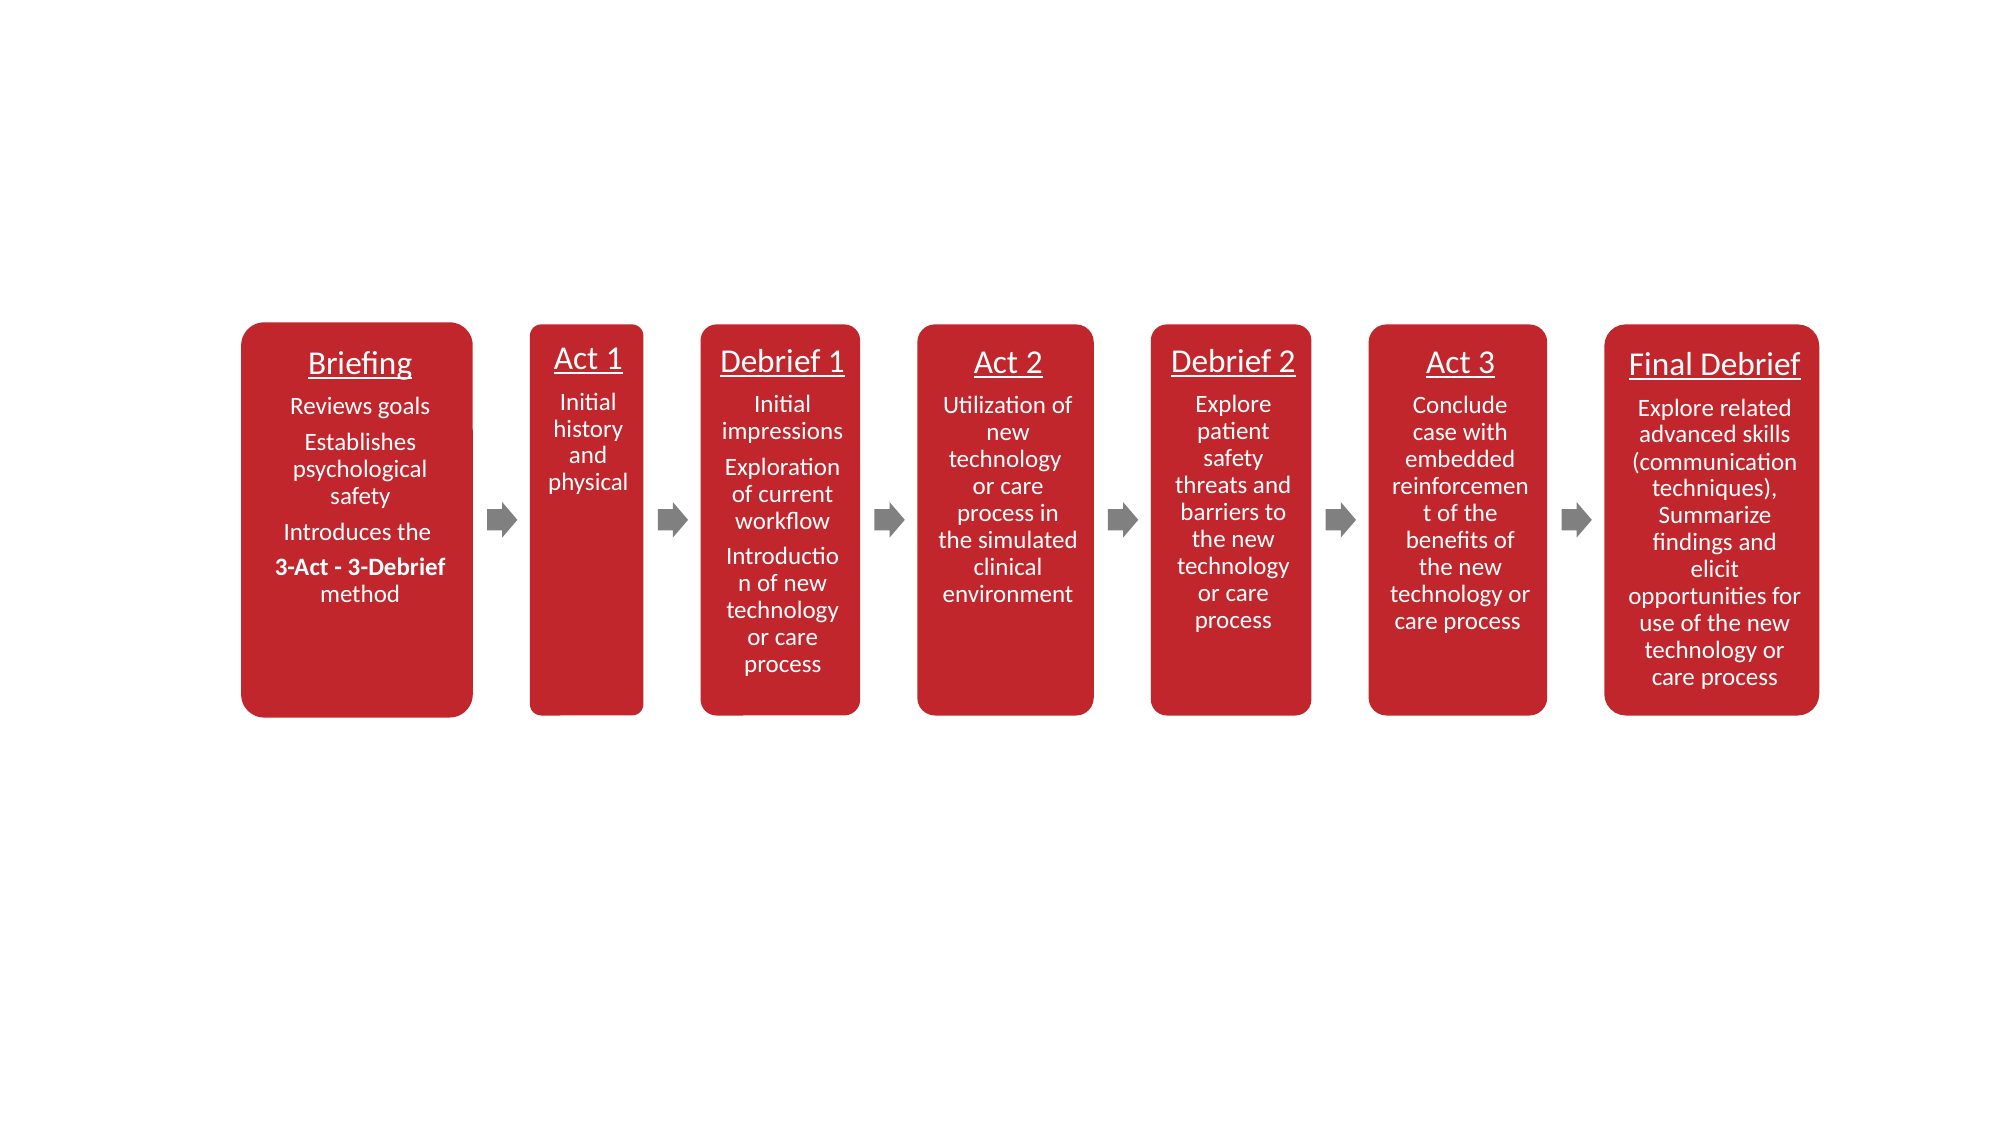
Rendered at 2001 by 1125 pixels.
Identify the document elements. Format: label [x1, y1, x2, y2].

text_box [240, 322, 1821, 718]
